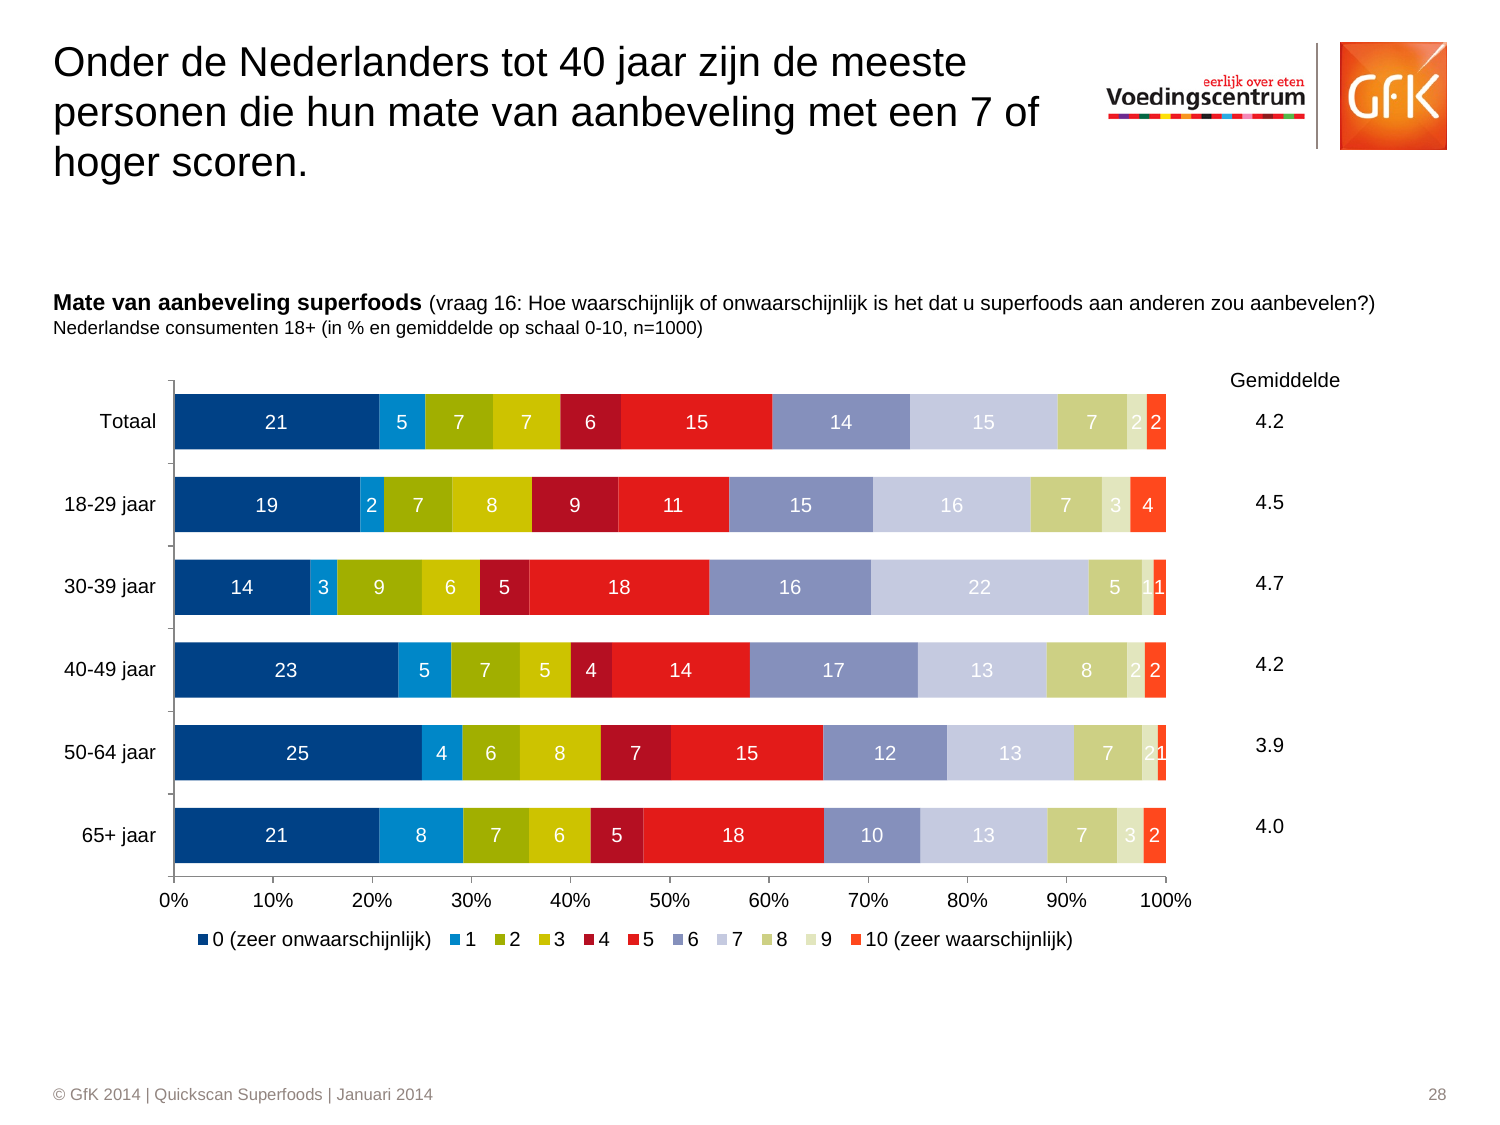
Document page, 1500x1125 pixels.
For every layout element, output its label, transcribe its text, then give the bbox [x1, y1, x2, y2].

picture [1340, 42, 1447, 150]
picture [1104, 73, 1306, 120]
title Onder de Nederlanders tot 40 jaar zijn de meeste personen die hun mate van aanbeveling met een 7 of hoger scoren. [53, 42, 1093, 185]
picture [52, 361, 1467, 967]
text_box Mate van aanbeveling superfoods (vraag 16: Hoe waarschijnlijk of onwaarschijnlijk is het dat u superfoods aan anderen zou aanbevelen?) Nederlandse consumenten 18+ (in % en gemiddelde op schaal 0-10, n=1000) [53, 231, 1424, 338]
